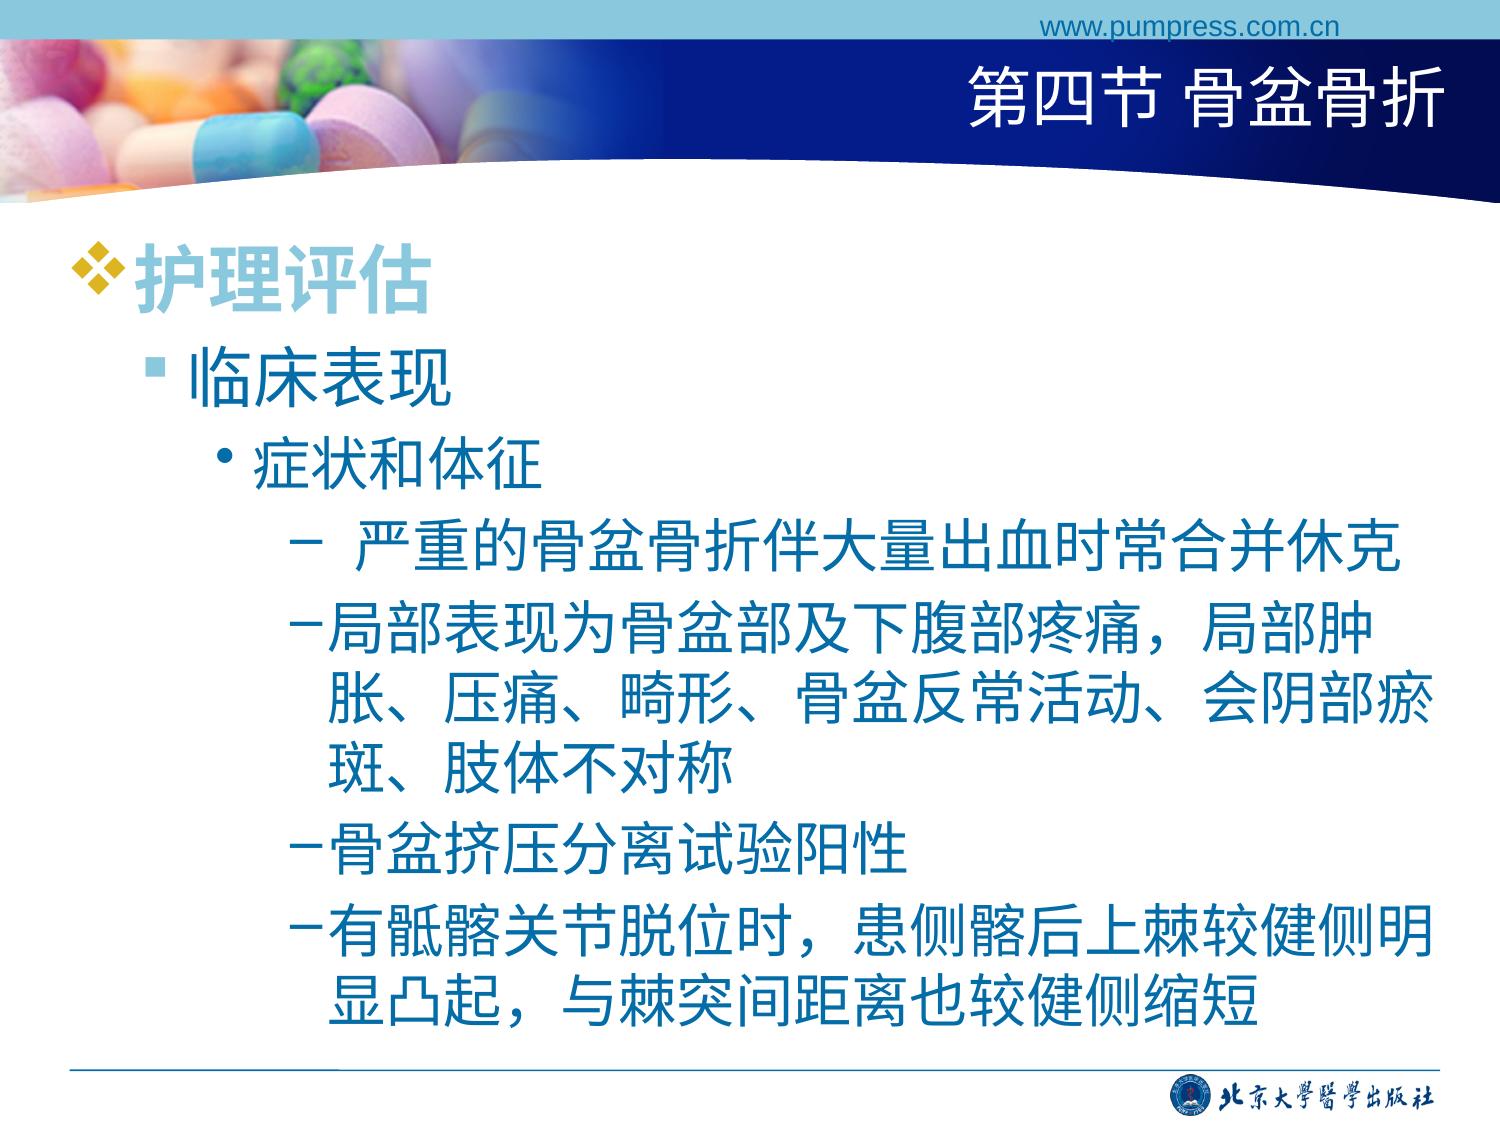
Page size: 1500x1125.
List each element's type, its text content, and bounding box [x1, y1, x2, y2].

slide_number www.pumpress.com.cn [1025, 0, 1463, 38]
list 护理评估 临床表现 症状和体征 严重的骨盆骨折伴大量出血时常合并休克 局部表现为骨盆部及下腹部疼痛，局部肿胀、压痛、畸形、骨盆反常活动、会阴部瘀斑、肢体不对称 骨盆挤压分离试验阳性 有骶髂关节脱位时，患侧髂后上棘较健侧明显凸起，与棘突间距离也较健侧缩短 [49, 224, 1463, 1026]
picture [1170, 1074, 1436, 1118]
picture [0, 40, 1500, 203]
title 第四节 骨盆骨折 [137, 49, 1463, 143]
